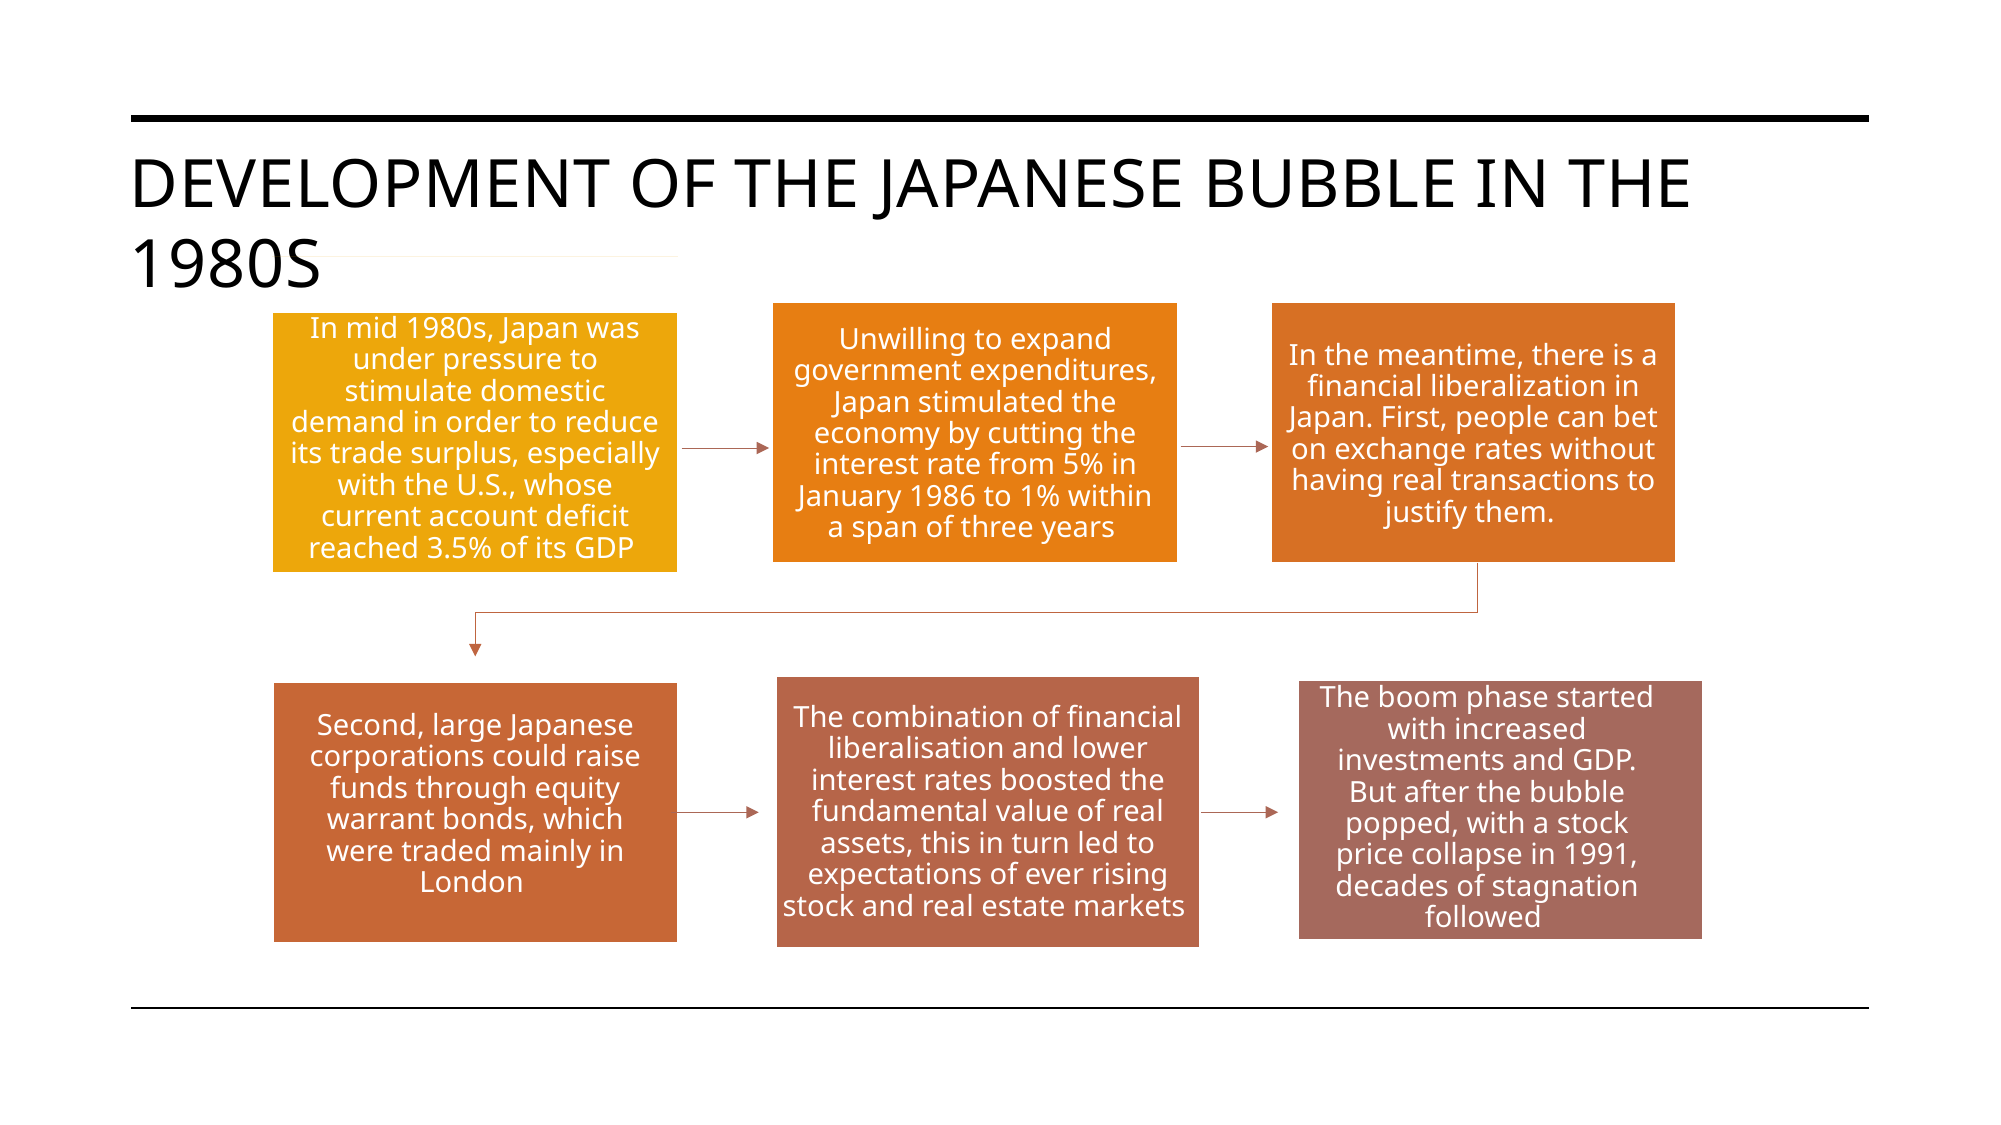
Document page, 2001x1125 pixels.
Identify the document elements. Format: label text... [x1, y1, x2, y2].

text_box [272, 271, 1704, 949]
title Development of the Japanese bubble in the 1980s [114, 133, 1869, 218]
